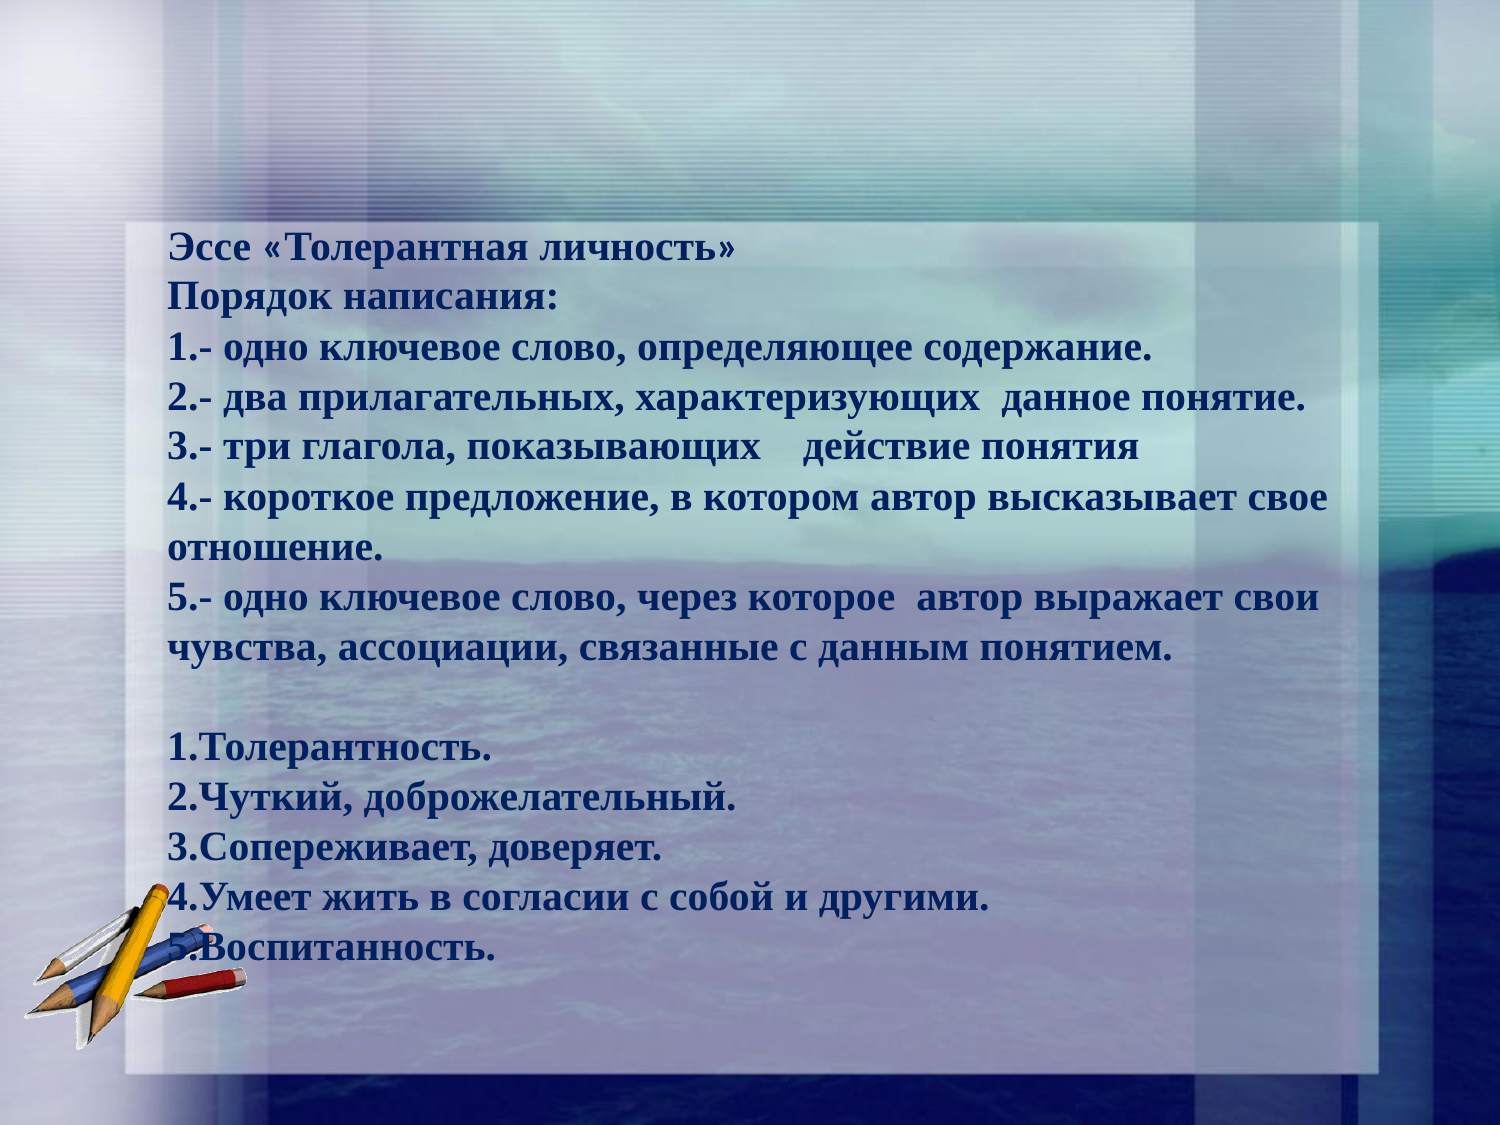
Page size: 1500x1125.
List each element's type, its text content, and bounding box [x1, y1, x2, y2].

picture [0, 0, 1500, 1125]
text_box Эссе «Толерантная личность» Порядок написания: 1.- одно ключевое слово, определяющее содержание. 2.- два прилагательных, характеризующих данное понятие. 3.- три глагола, показывающих действие понятия 4.- короткое предложение, в котором автор высказывает свое отношение. 5.- одно ключевое слово, через которое автор выражает свои чувства, ассоциации, связанные с данным понятием. 1.Толерантность. 2.Чуткий, доброжелательный. 3.Сопереживает, доверяет. 4.Умеет жить в согласии с собой и другими. 5.Воспитанность. [152, 210, 1348, 976]
